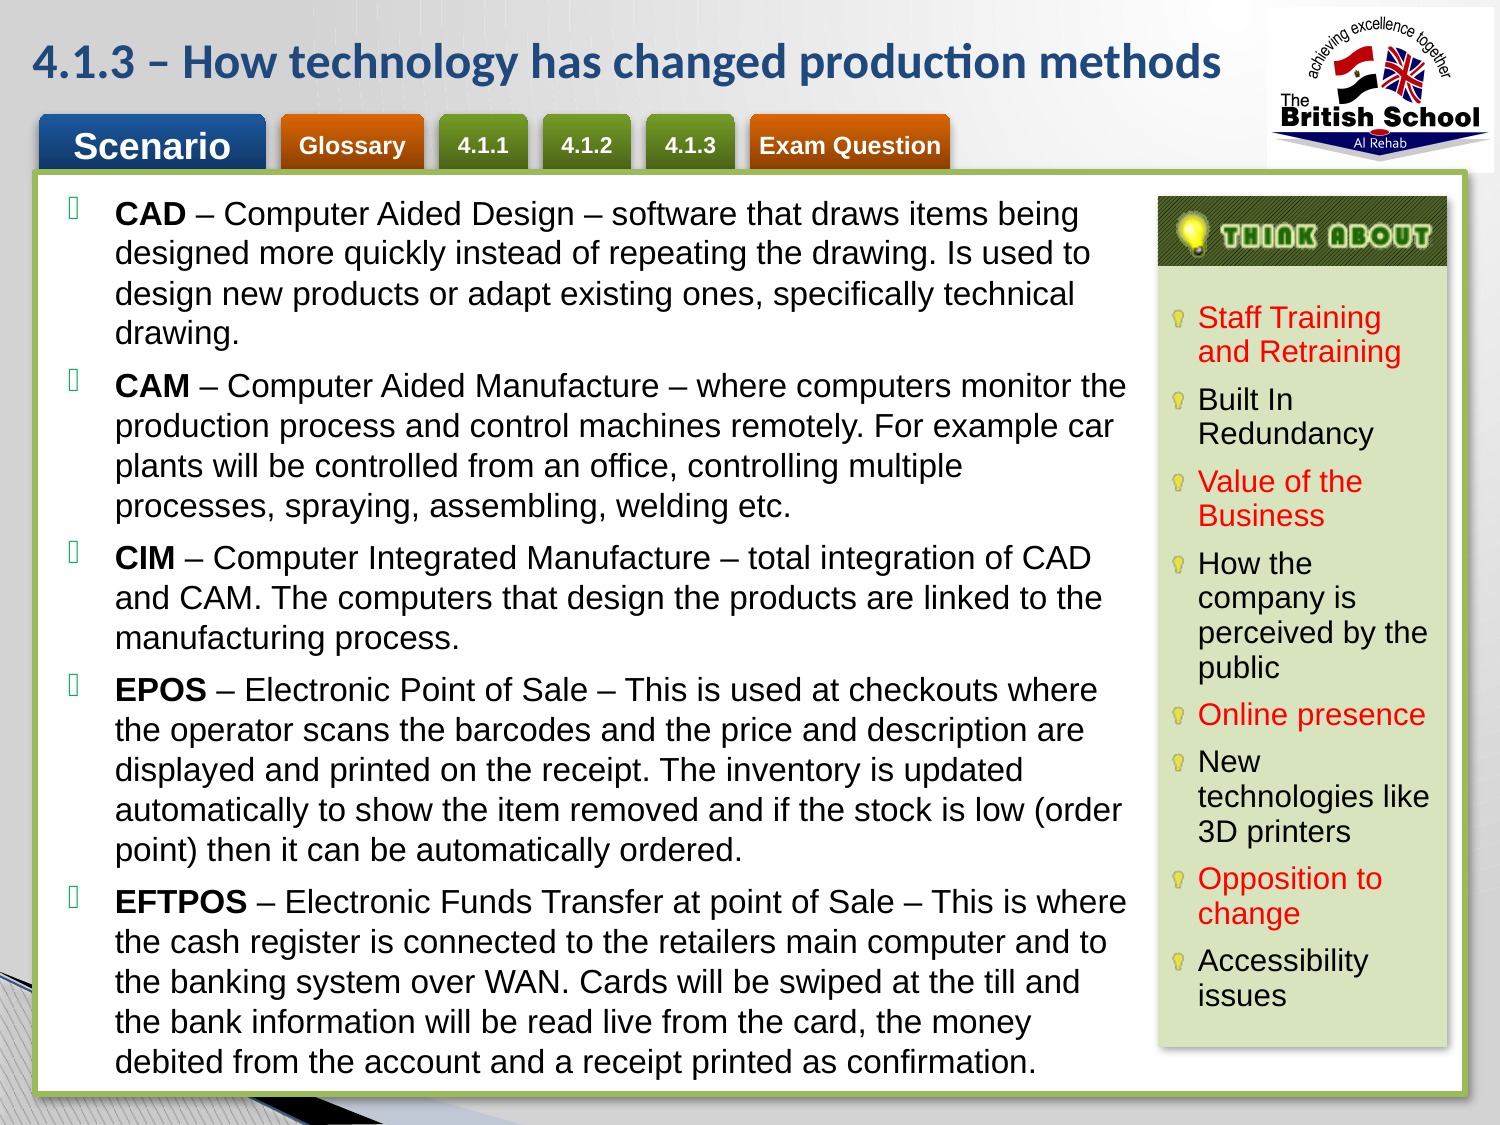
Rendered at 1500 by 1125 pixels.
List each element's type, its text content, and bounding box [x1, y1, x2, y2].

picture [1267, 7, 1495, 173]
picture [1168, 552, 1188, 575]
picture [1168, 306, 1188, 329]
picture [1168, 388, 1188, 411]
picture [1168, 703, 1188, 726]
table_cell Staff Training and Retraining Built In Redundancy Value of the Business How the company is perceived by the public Online presence New technologies like 3D printers Opposition to change Accessibility issues [1158, 266, 1447, 1047]
picture [1168, 867, 1188, 890]
title 4.1.3 – How technology has changed production methods [17, 7, 1294, 110]
picture [281, 1114, 303, 1125]
picture [1174, 207, 1436, 263]
picture [1168, 750, 1188, 773]
text_box CAD – Computer Aided Design – software that draws items being designed more quickly instead of repeating the drawing. Is used to design new products or adapt existing ones, specifically technical drawing. CAM – Computer Aided Manufacture – where computers monitor the production process and control machines remotely. For example car plants will be controlled from an office, controlling multiple processes, spraying, assembling, welding etc. CIM – Computer Integrated Manufacture – total integration of CAD and CAM. The computers that design the products are linked to the manufacturing process. EPOS – Electronic Point of Sale – This is used at checkouts where the operator scans the barcodes and the price and description are displayed and printed on the receipt. The inventory is updated automatically to show the item removed and if the stock is low (order point) then it can be automatically ordered. EFTPOS – Electronic Funds Transfer at point of Sale – This is where the cash register is connected to the retailers main computer and to the banking system over WAN. Cards will be swiped at the till and the bank information will be read live from the card, the money debited from the account and a receipt printed as confirmation. [53, 184, 1146, 1088]
table_header [1158, 196, 1447, 266]
picture [1168, 470, 1188, 493]
picture [1168, 949, 1188, 972]
